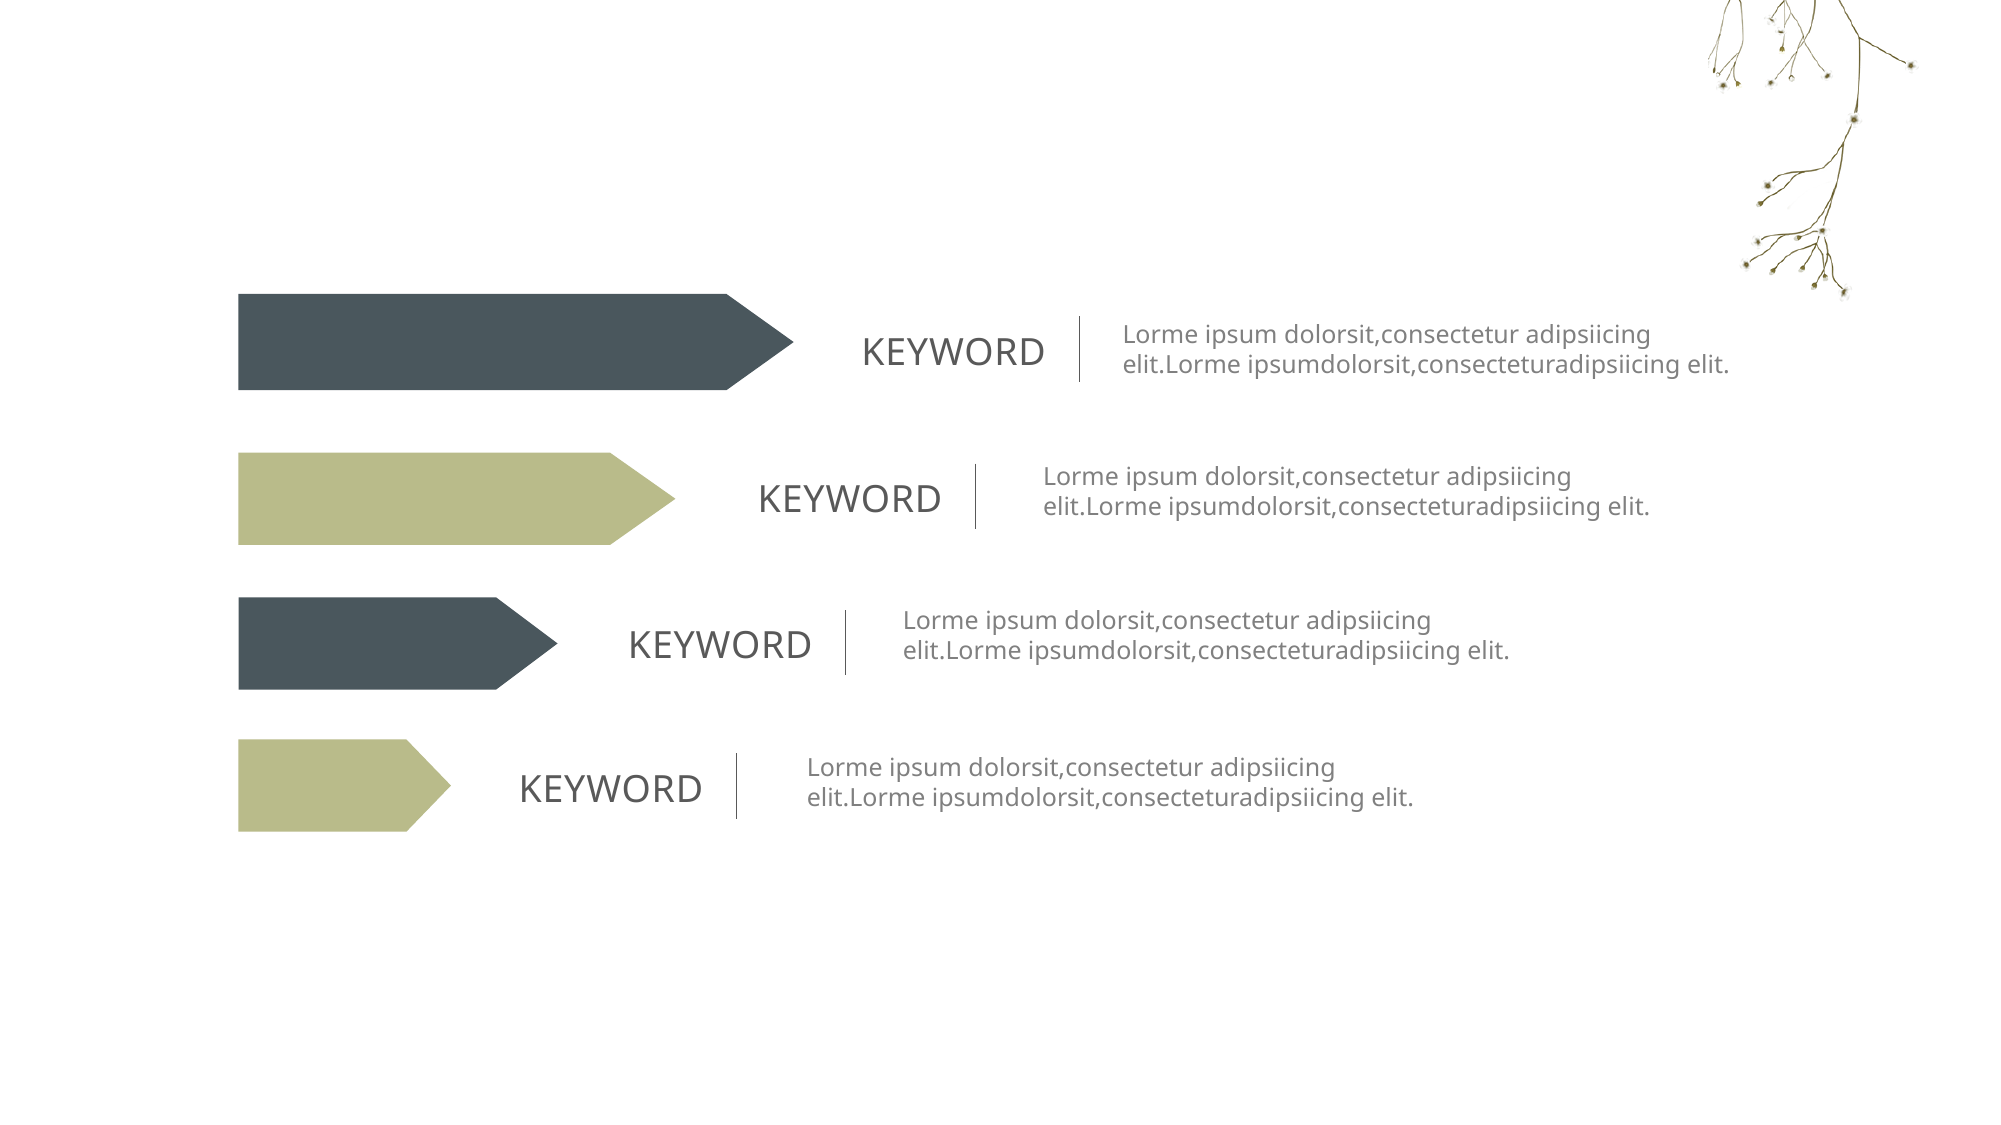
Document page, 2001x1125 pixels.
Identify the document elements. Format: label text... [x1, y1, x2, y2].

text_box [238, 452, 676, 545]
text_box Lorme ipsum dolorsit,consectetur adipsiicing elit.Lorme ipsumdolorsit,consecteturadipsiicing elit. [1028, 452, 1713, 528]
text_box KEYWORD [449, 757, 719, 818]
text_box Lorme ipsum dolorsit,consectetur adipsiicing elit.Lorme ipsumdolorsit,consecteturadipsiicing elit. [1107, 311, 1792, 386]
text_box Lorme ipsum dolorsit,consectetur adipsiicing elit.Lorme ipsumdolorsit,consecteturadipsiicing elit. [792, 743, 1477, 819]
text_box KEYWORD [792, 320, 1061, 381]
text_box [238, 597, 558, 690]
text_box Lorme ipsum dolorsit,consectetur adipsiicing elit.Lorme ipsumdolorsit,consecteturadipsiicing elit. [888, 597, 1573, 672]
text_box [238, 739, 451, 832]
picture [1641, 0, 1952, 319]
text_box KEYWORD [688, 467, 958, 528]
text_box [238, 293, 794, 391]
text_box KEYWORD [558, 613, 828, 674]
